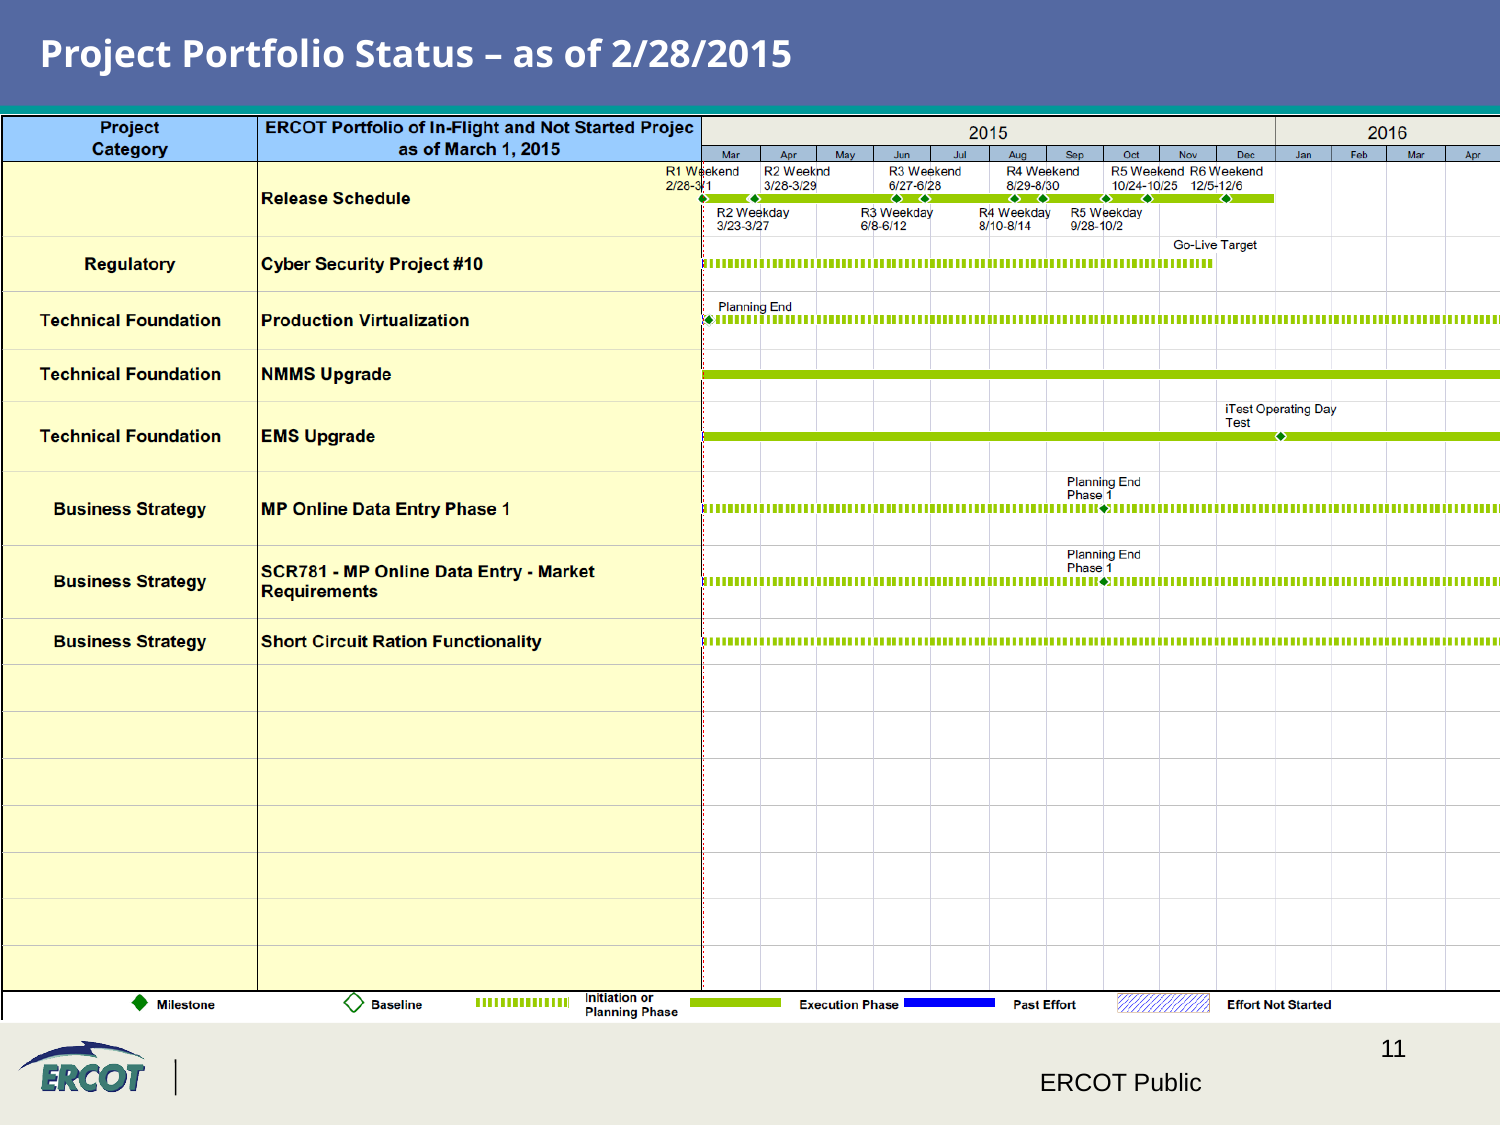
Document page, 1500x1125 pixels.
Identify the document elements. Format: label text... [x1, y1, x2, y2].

picture [10, 1031, 151, 1111]
text_box [24, 22, 1450, 85]
footer ERCOT Public [1025, 1059, 1438, 1125]
text_box Project Portfolio Status – as of 2/28/2015 [24, 30, 1163, 106]
picture [0, 114, 1500, 1020]
